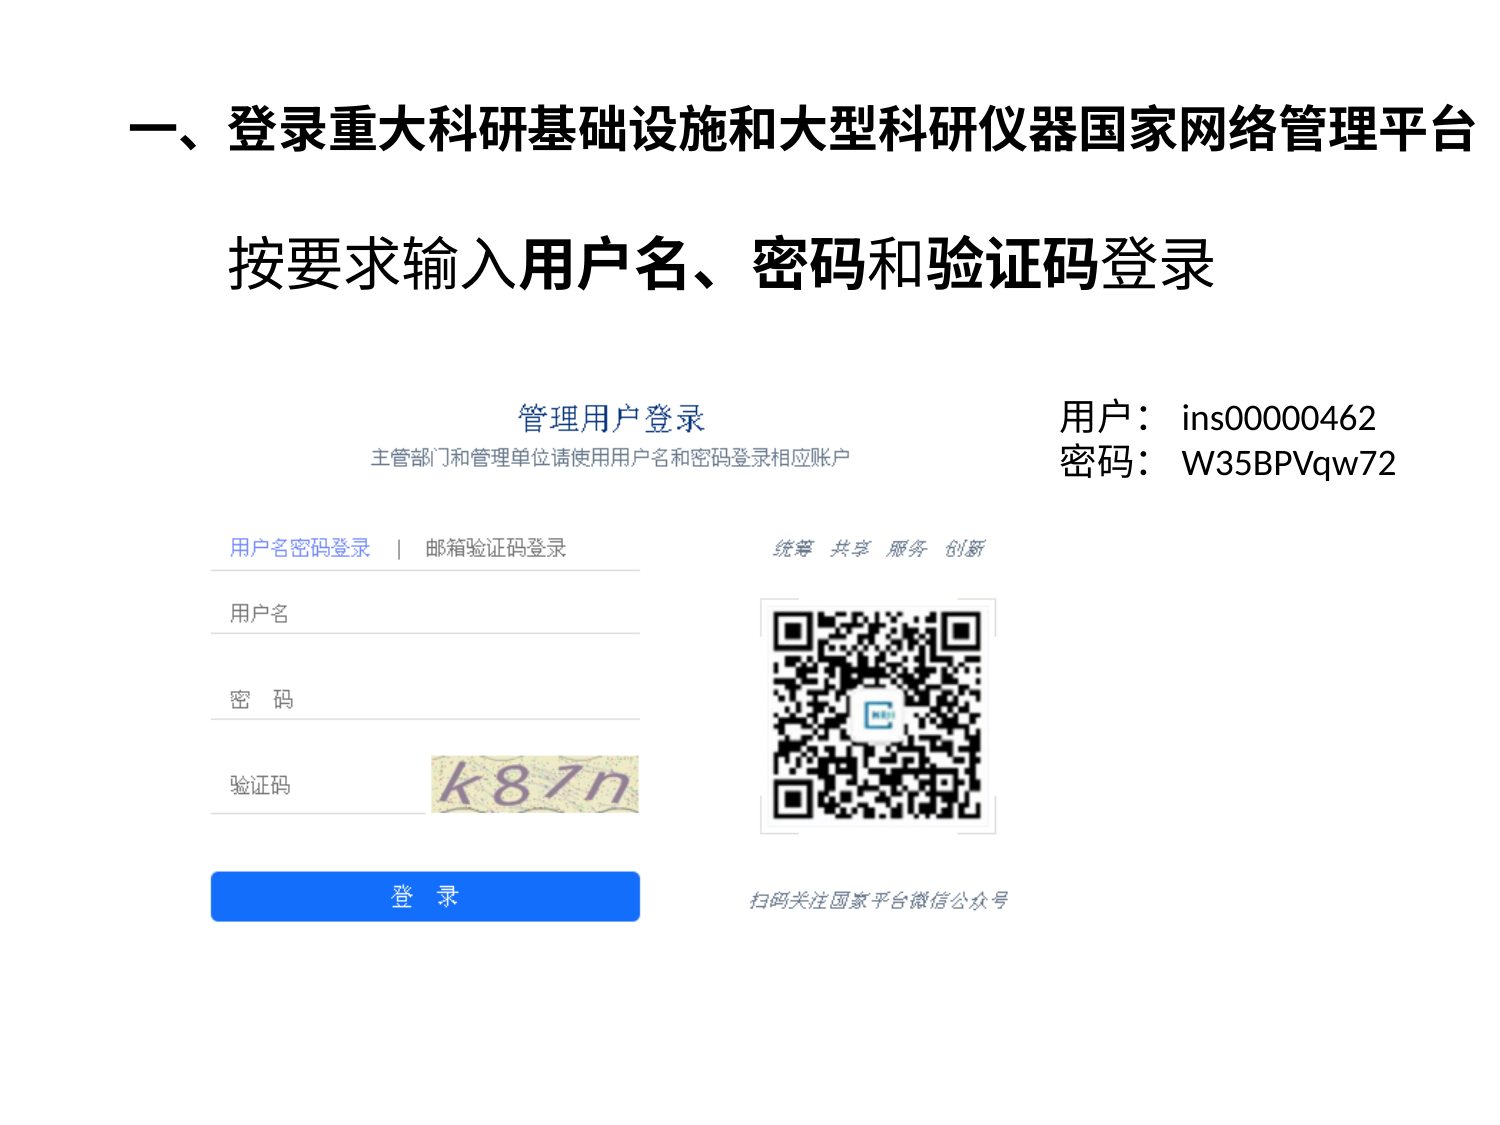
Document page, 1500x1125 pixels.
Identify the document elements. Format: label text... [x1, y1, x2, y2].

text_box 用户：ins00000462 密码：W35BPVqw72 [1051, 385, 1447, 490]
text_box 按要求输入用户名、密码和验证码登录 [212, 219, 1233, 305]
picture [194, 361, 1046, 939]
text_box 一、登录重大科研基础设施和大型科研仪器国家网络管理平台 [113, 89, 1494, 165]
